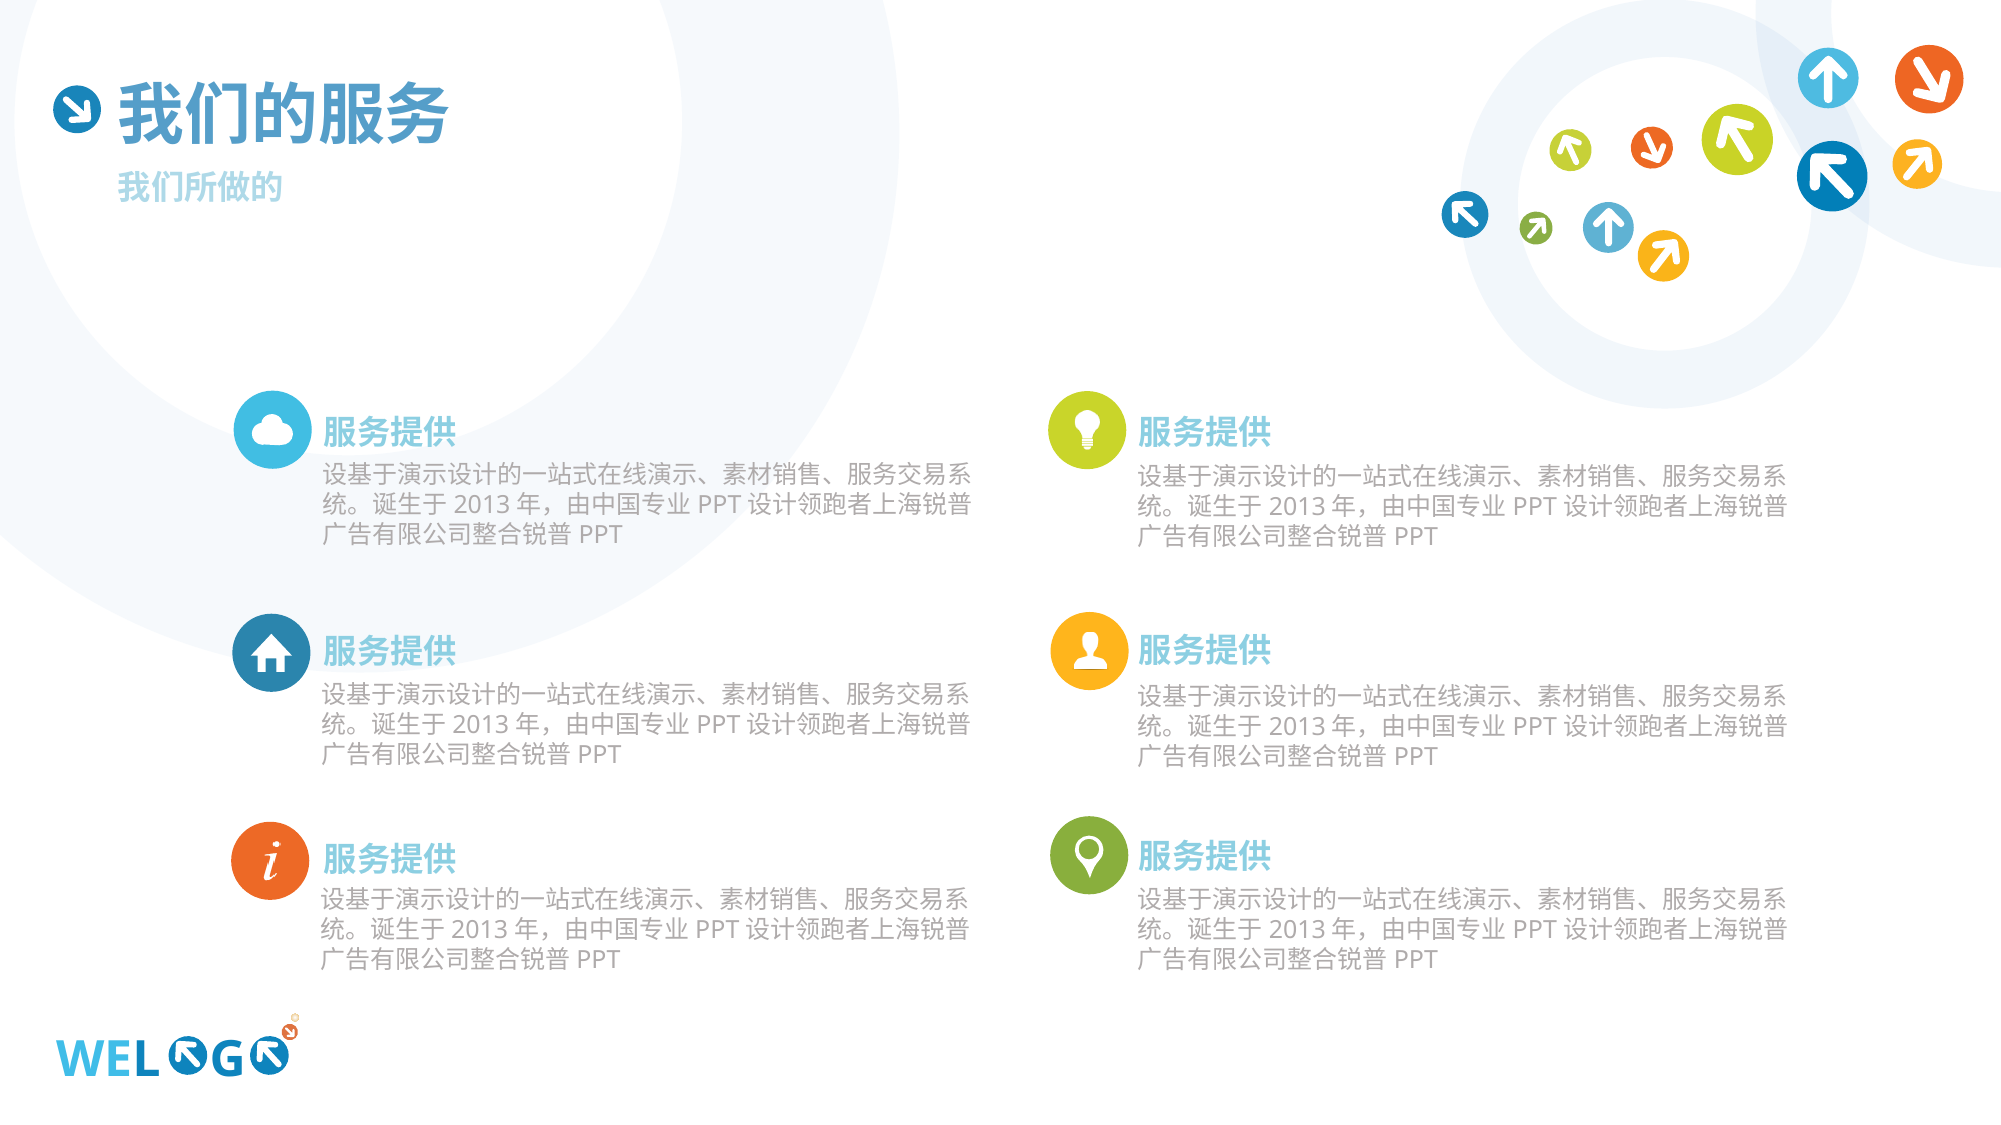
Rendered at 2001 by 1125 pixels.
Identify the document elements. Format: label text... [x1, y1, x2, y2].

text_box 服务提供 [312, 404, 512, 451]
text_box 我们的服务 [103, 64, 512, 159]
text_box 服务提供 [1127, 404, 1327, 453]
text_box 设基于演示设计的一站式在线演示、素材销售、服务交易系统。诞生于2013年，由中国专业PPT设计领跑者上海锐普广告有限公司整合锐普PPT [1123, 453, 1815, 558]
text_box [1048, 391, 1127, 470]
text_box 设基于演示设计的一站式在线演示、素材销售、服务交易系统。诞生于2013年，由中国专业PPT设计领跑者上海锐普广告有限公司整合锐普PPT [305, 876, 998, 981]
text_box 服务提供 [310, 831, 512, 876]
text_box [1050, 816, 1129, 895]
text_box 服务提供 [1129, 621, 1327, 673]
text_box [232, 613, 311, 692]
text_box 我们所做的 [103, 158, 306, 214]
text_box 设基于演示设计的一站式在线演示、素材销售、服务交易系统。诞生于2013年，由中国专业PPT设计领跑者上海锐普广告有限公司整合锐普PPT [1123, 673, 1815, 778]
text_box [1050, 611, 1129, 691]
text_box 设基于演示设计的一站式在线演示、素材销售、服务交易系统。诞生于2013年，由中国专业PPT设计领跑者上海锐普广告有限公司整合锐普PPT [306, 671, 999, 777]
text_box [231, 821, 310, 900]
text_box 设基于演示设计的一站式在线演示、素材销售、服务交易系统。诞生于2013年，由中国专业PPT设计领跑者上海锐普广告有限公司整合锐普PPT [1123, 876, 1815, 981]
text_box 服务提供 [311, 623, 512, 671]
text_box 服务提供 [1129, 827, 1327, 876]
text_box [233, 390, 312, 469]
text_box 设基于演示设计的一站式在线演示、素材销售、服务交易系统。诞生于2013年，由中国专业PPT设计领跑者上海锐普广告有限公司整合锐普PPT [307, 451, 1000, 557]
